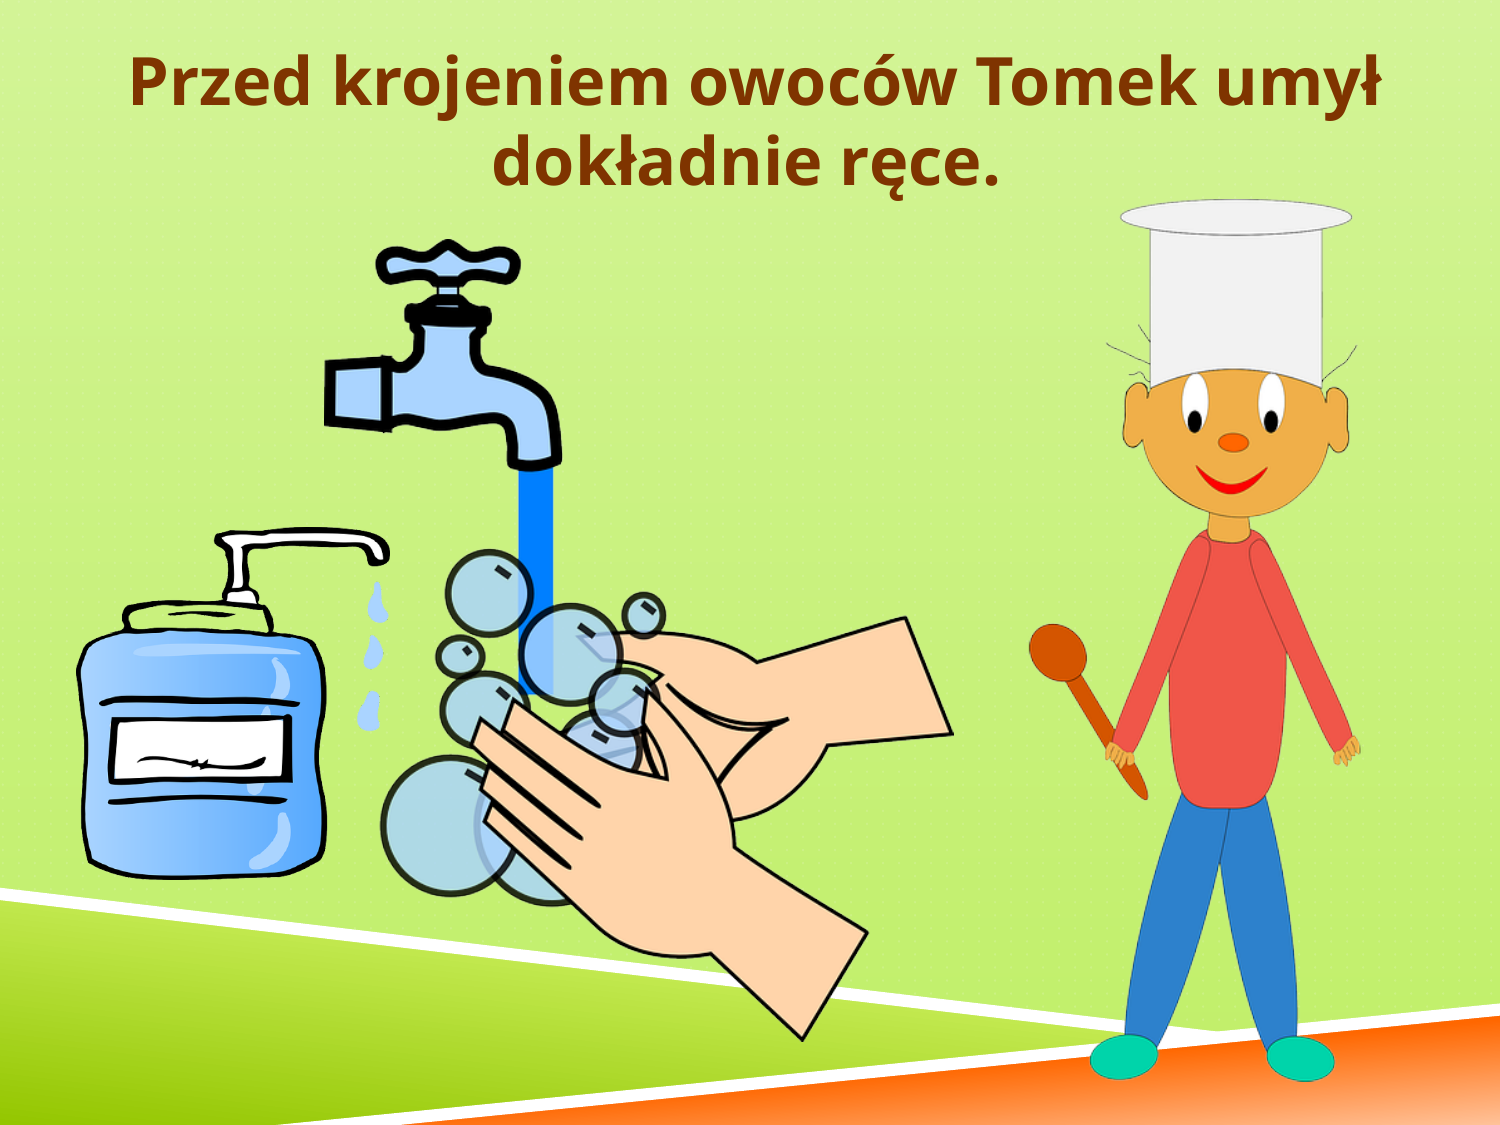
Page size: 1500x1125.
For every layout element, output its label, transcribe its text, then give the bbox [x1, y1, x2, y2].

picture [76, 239, 954, 1042]
picture [974, 198, 1416, 1082]
list Przed krojeniem owoców Tomek umył dokładnie ręce. [111, 30, 1388, 268]
